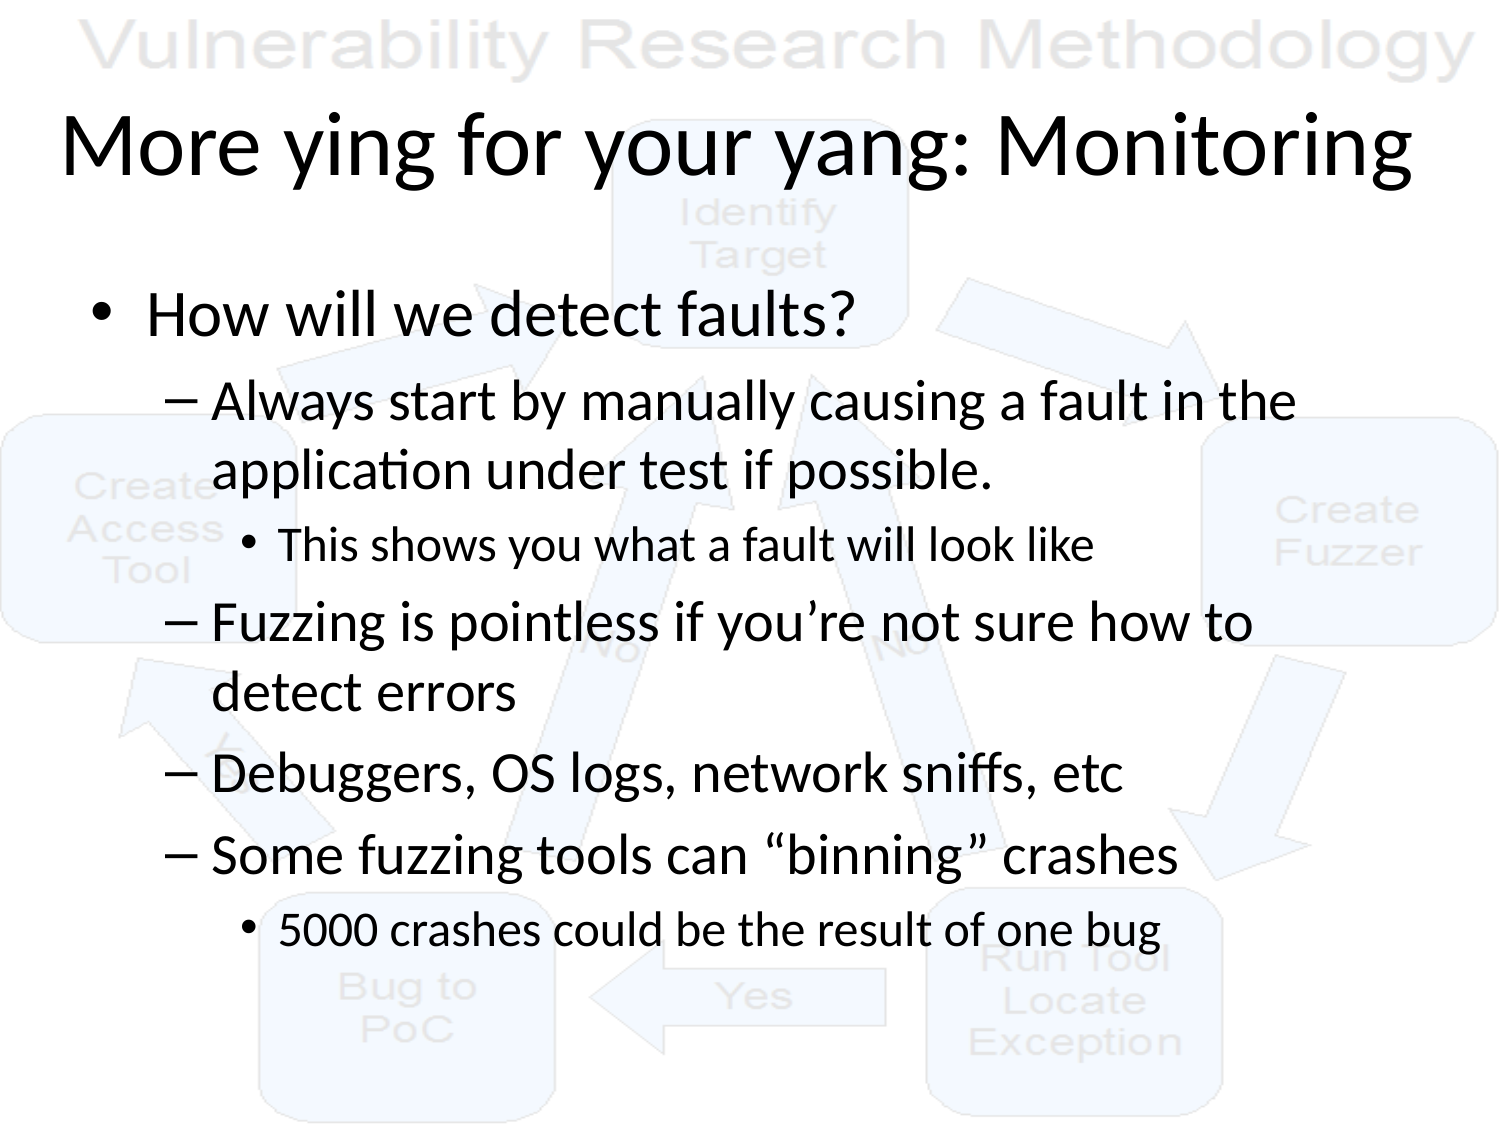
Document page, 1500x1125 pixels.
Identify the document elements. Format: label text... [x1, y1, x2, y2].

title More ying for your yang: Monitoring [24, 45, 1450, 233]
list How will we detect faults? Always start by manually causing a fault in the application under test if possible. This shows you what a fault will look like Fuzzing is pointless if you’re not sure how to detect errors Debuggers, OS logs, network sniffs, etc Some fuzzing tools can “binning” crashes 5000 crashes could be the result of one bug [75, 262, 1425, 1005]
